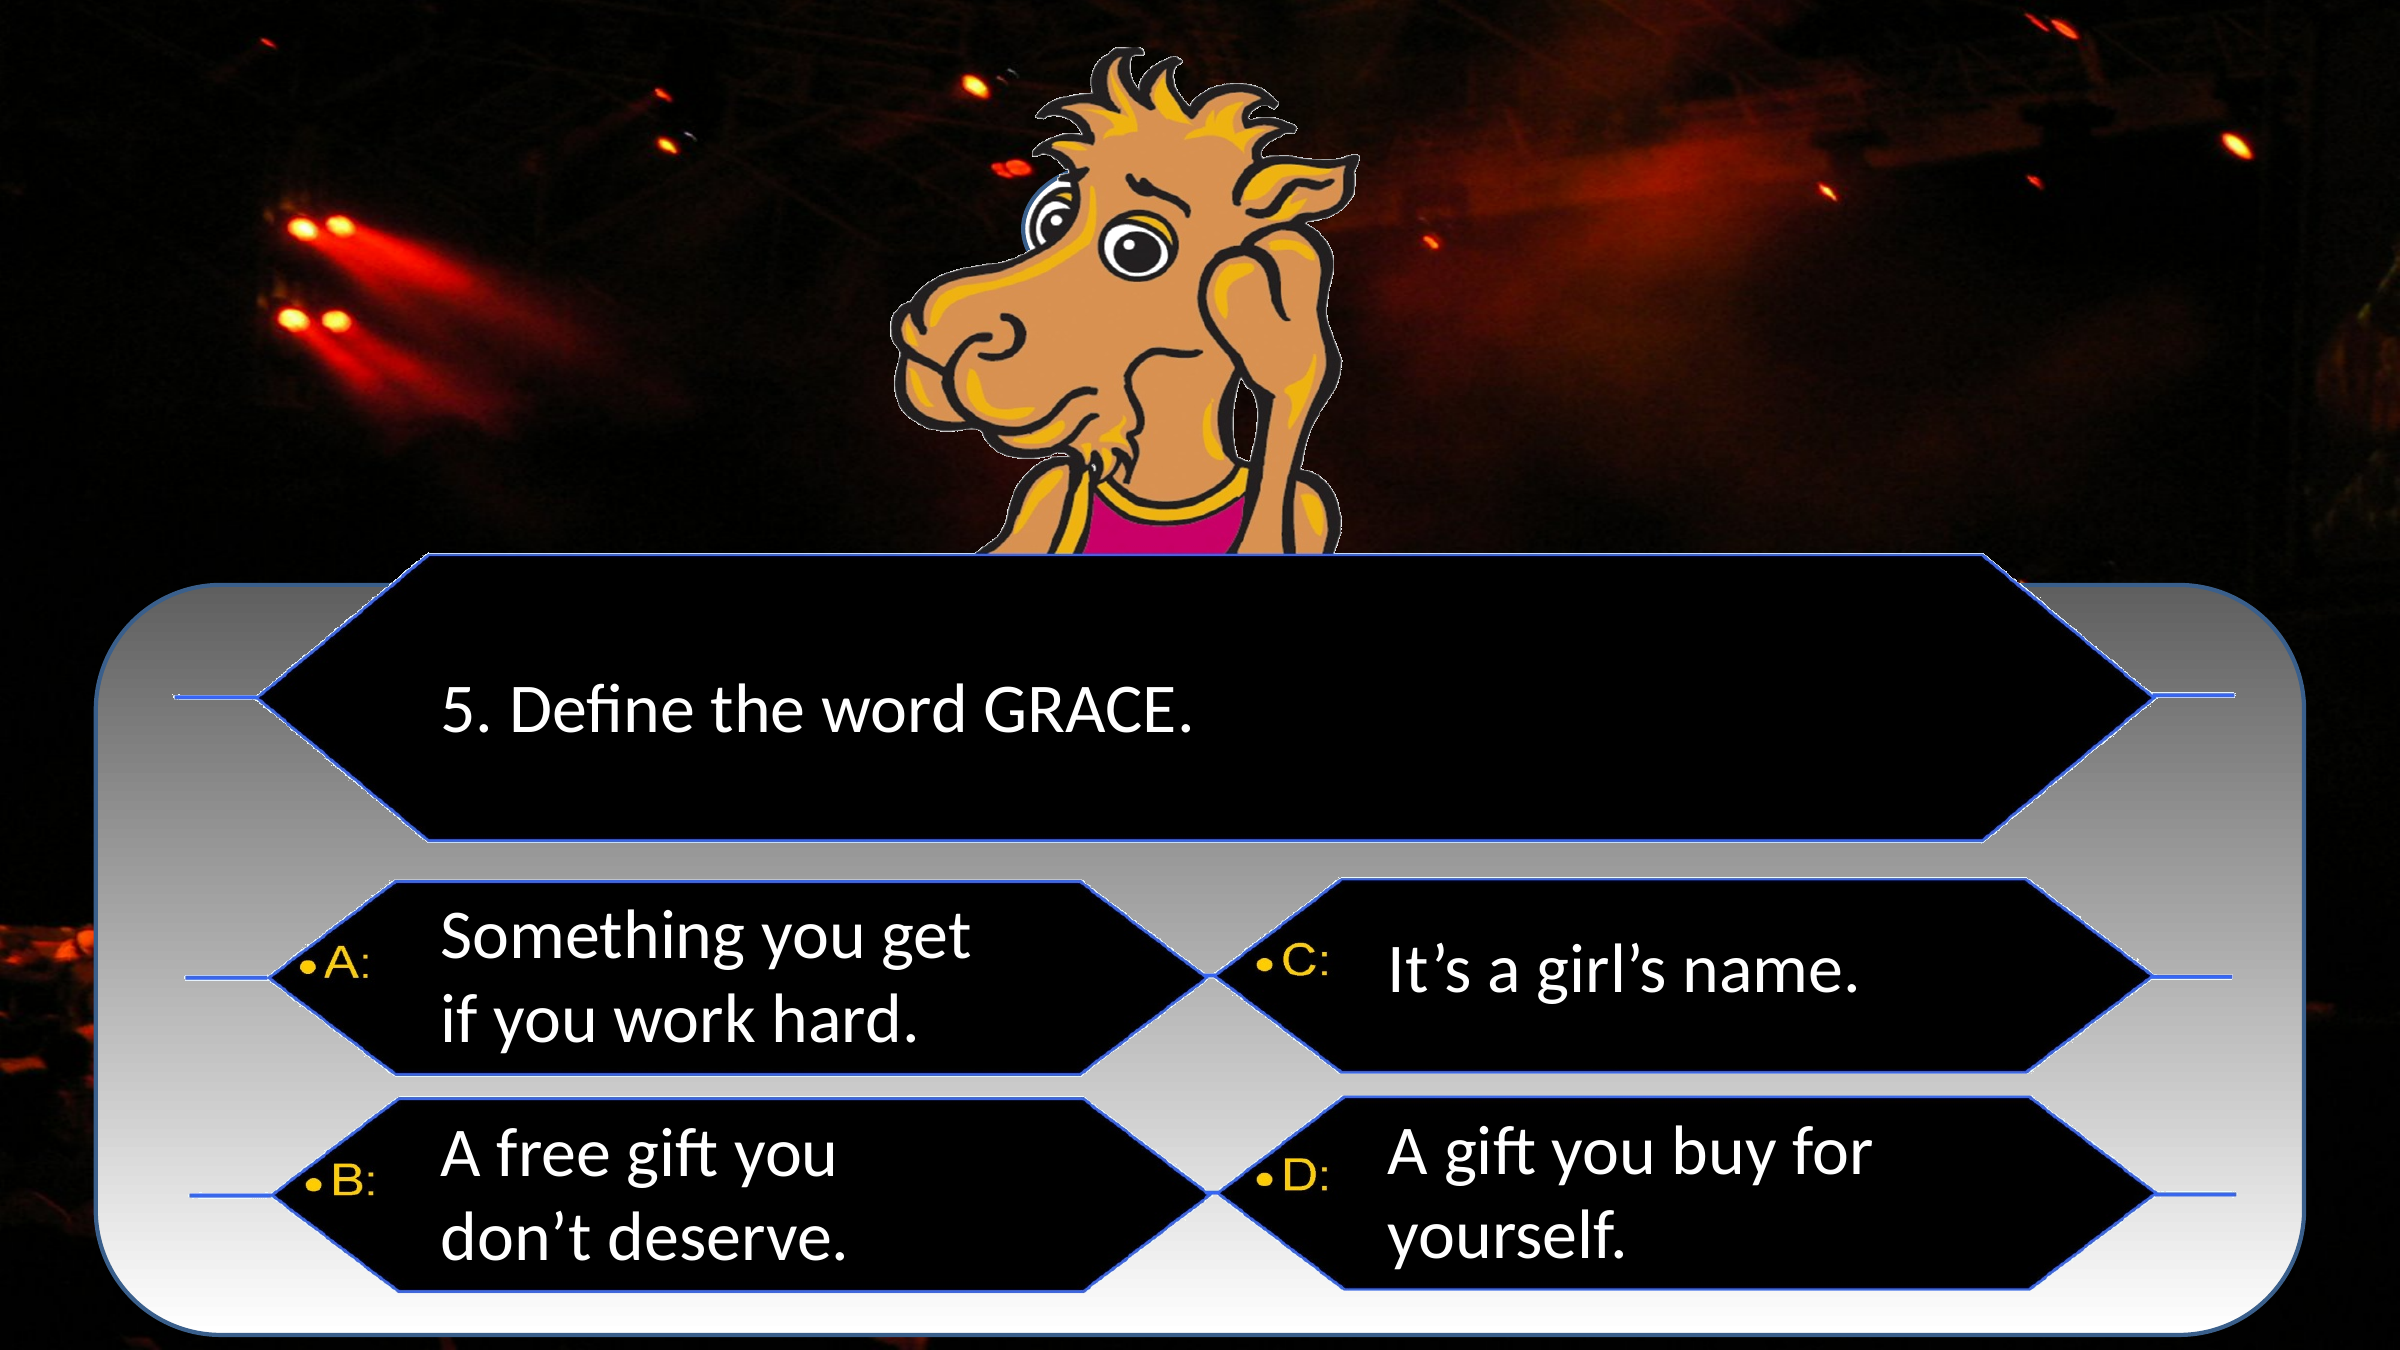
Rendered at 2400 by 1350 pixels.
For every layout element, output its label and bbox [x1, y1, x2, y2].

text_box [172, 46, 2238, 1350]
picture [0, 0, 2400, 1350]
